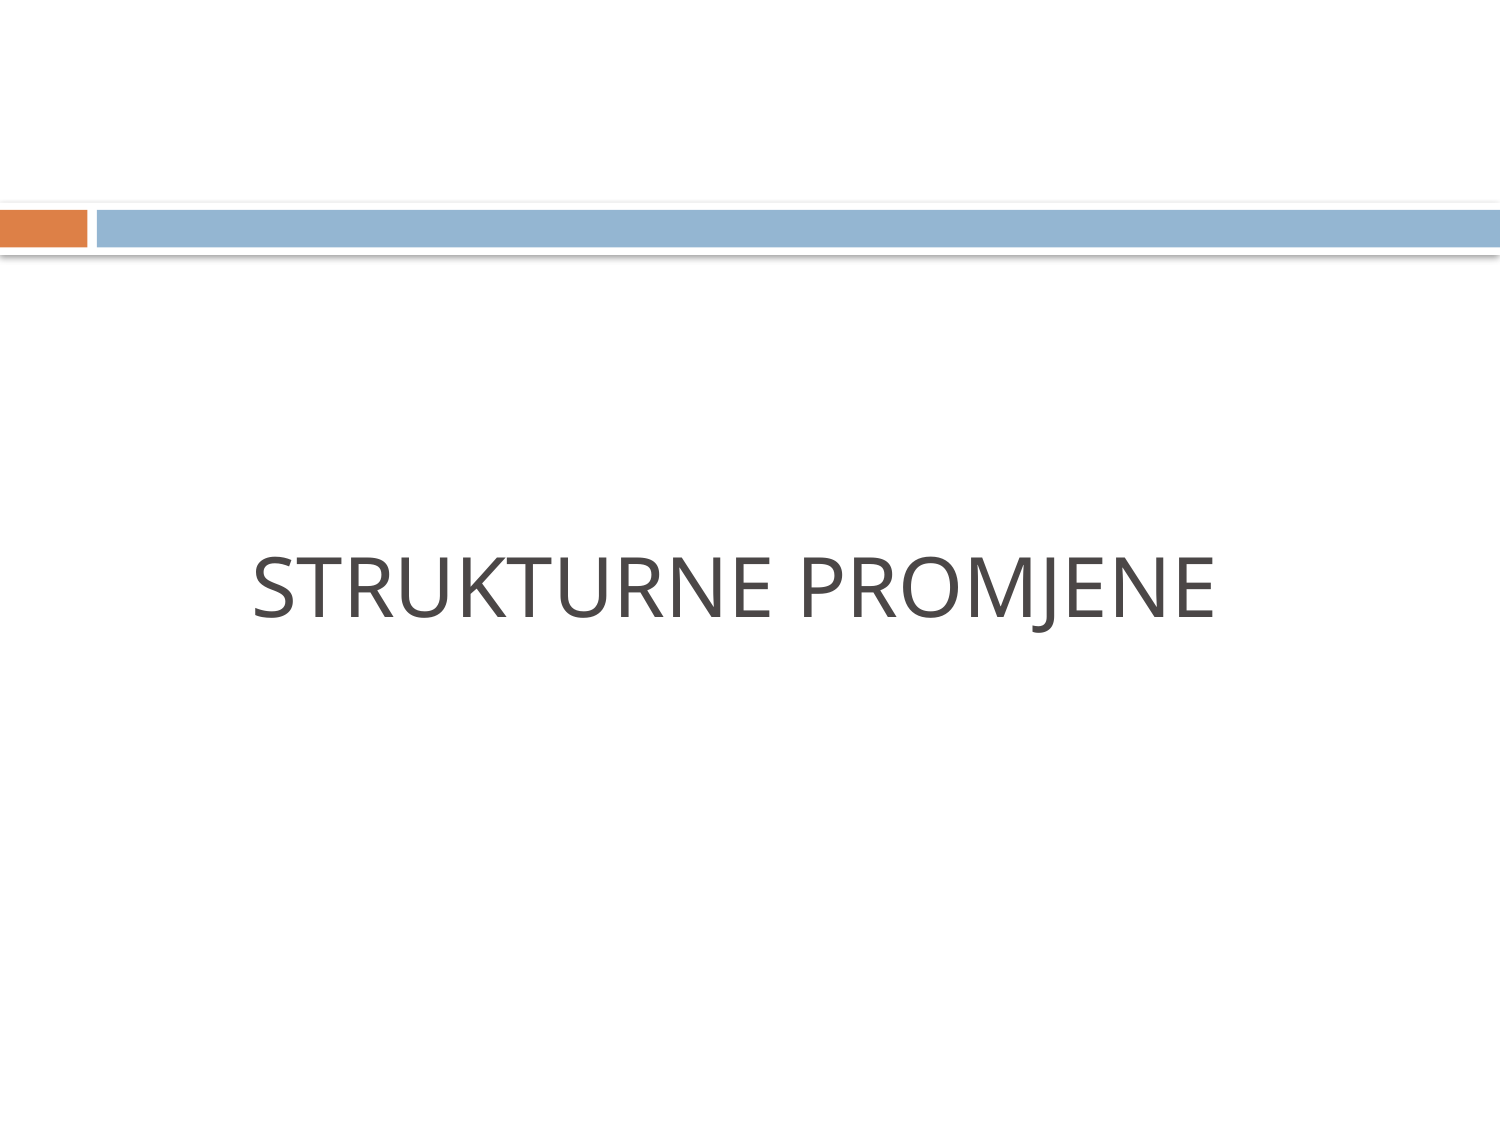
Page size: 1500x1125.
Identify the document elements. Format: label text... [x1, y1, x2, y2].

text_box STRUKTURNE PROMJENE [76, 527, 1393, 642]
